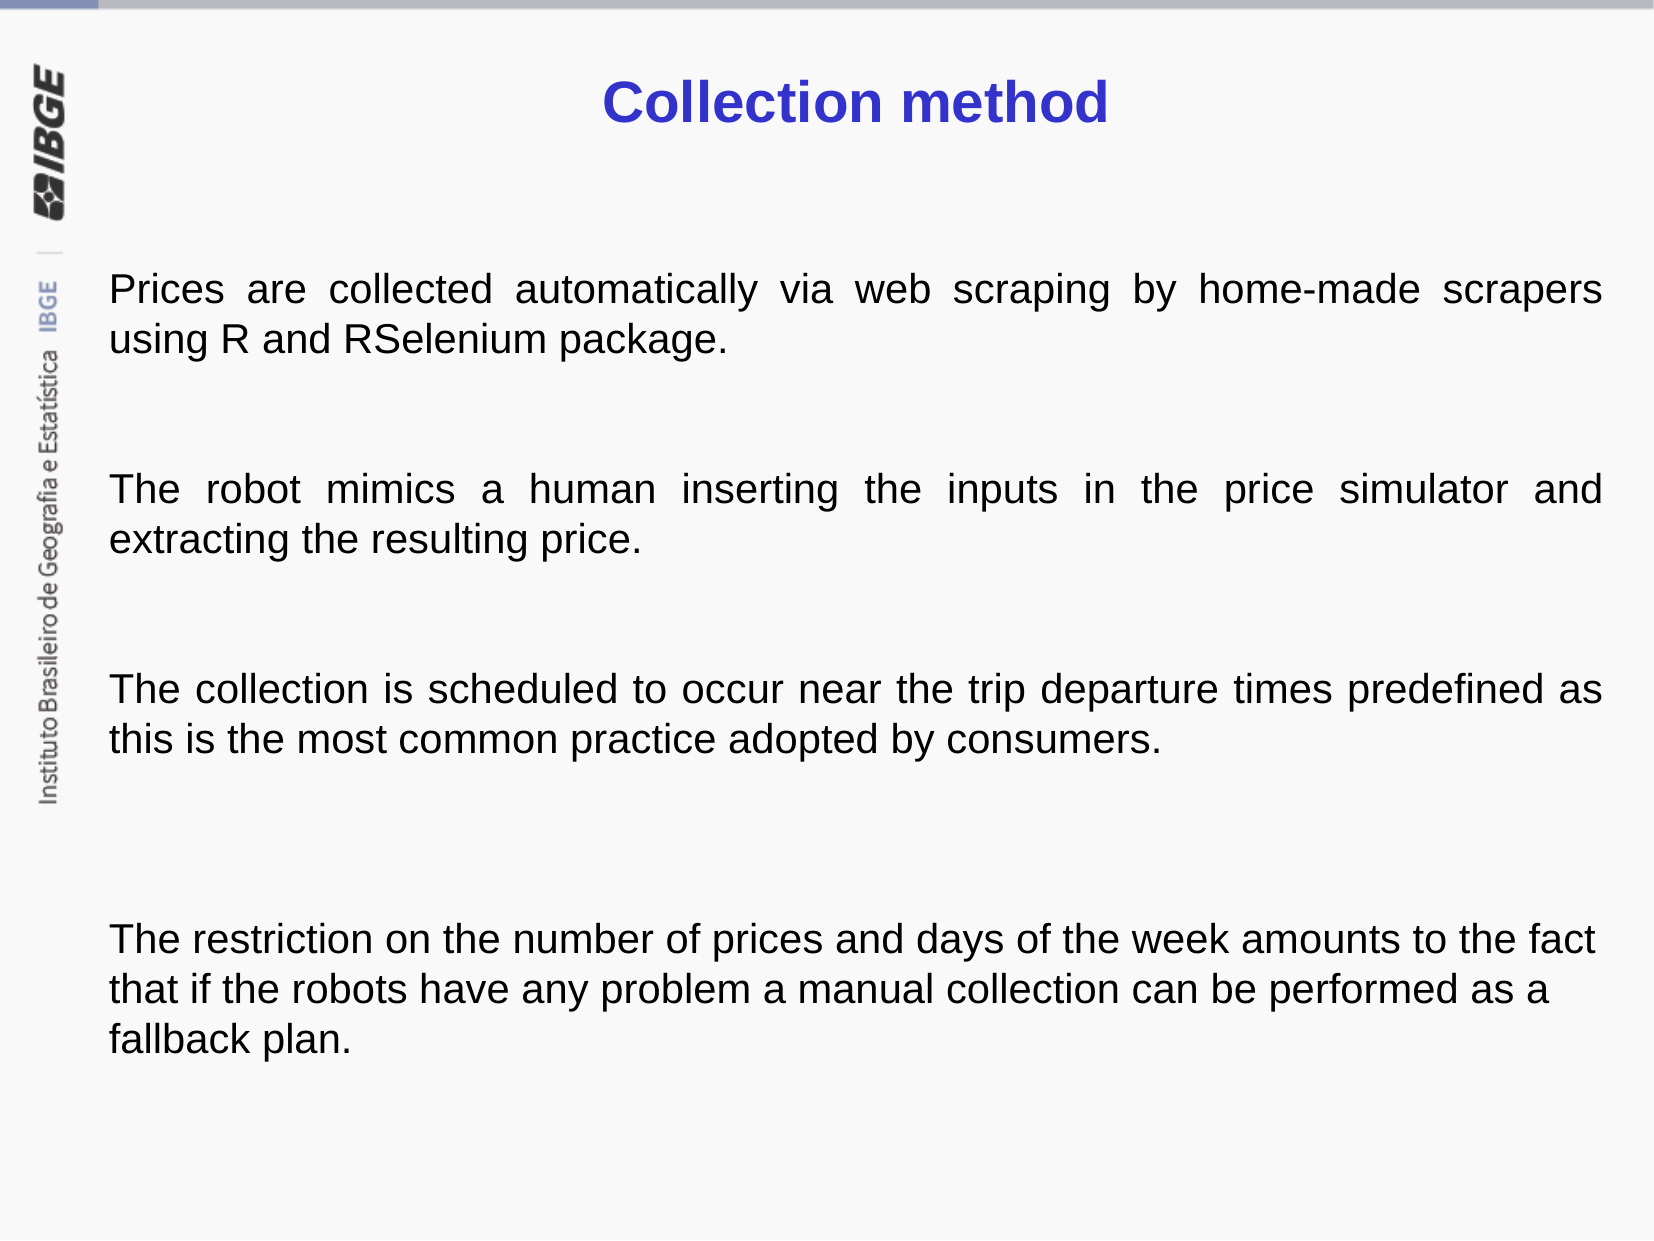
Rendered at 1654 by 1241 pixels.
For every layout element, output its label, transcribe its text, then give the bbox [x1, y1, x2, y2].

picture [0, 0, 1654, 1240]
text_box [670, 895, 1654, 1002]
text_box Prices are collected automatically via web scraping by home-made scrapers using R and RSelenium package. The robot mimics a human inserting the inputs in the price simulator and extracting the resulting price. The collection is scheduled to occur near the trip departure times predefined as this is the most common practice adopted by consumers. The restriction on the number of prices and days of the week amounts to the fact that if the robots have any problem a manual collection can be performed as a fallback plan. [94, 254, 1620, 1120]
text_box Collection method [78, 64, 1635, 1138]
